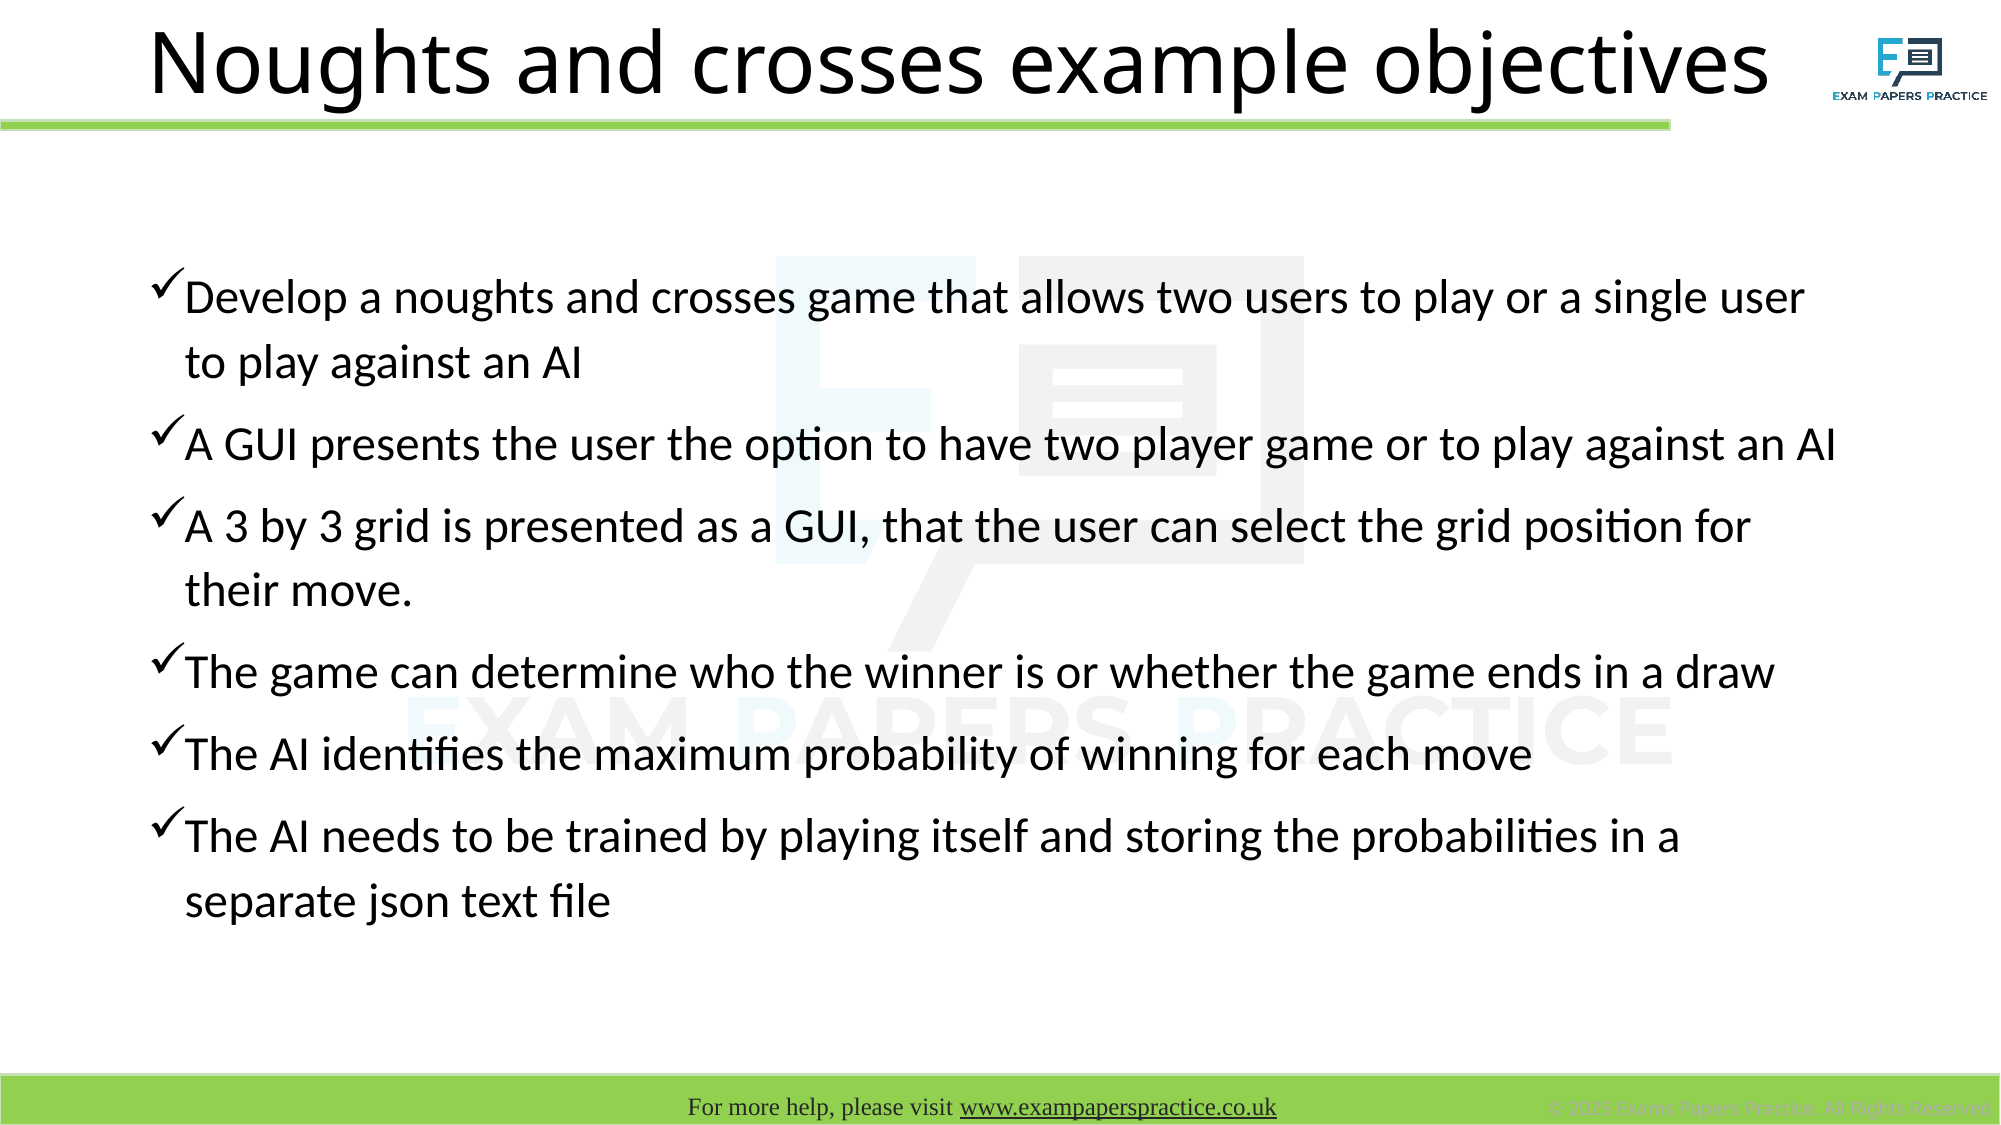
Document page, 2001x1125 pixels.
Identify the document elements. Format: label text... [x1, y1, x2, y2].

title Noughts and crosses example objectives [132, 11, 1858, 121]
list Develop a noughts and crosses game that allows two users to play or a single user to play against an AI A GUI presents the user the option to have two player game or to play against an AI A 3 by 3 grid is presented as a GUI, that the user can select the grid position for their move. The game can determine who the winner is or whether the game ends in a draw The AI identifies the maximum probability of winning for each move The AI needs to be trained by playing itself and storing the probabilities in a separate json text file [132, 251, 1858, 966]
